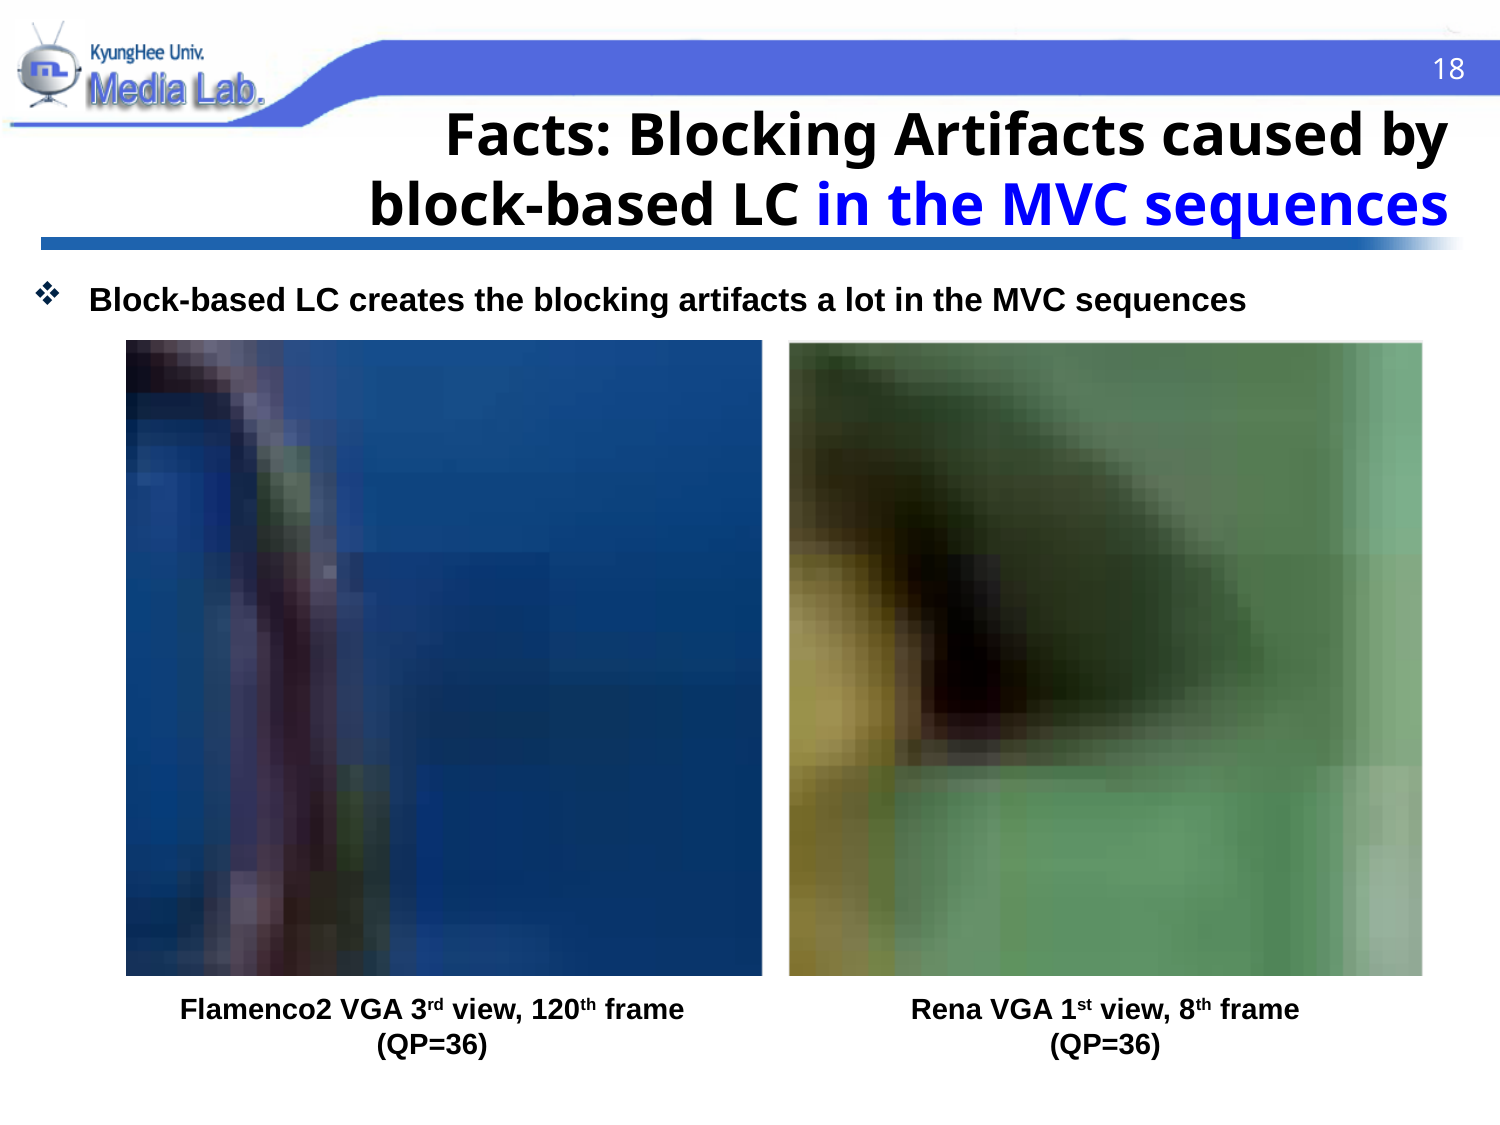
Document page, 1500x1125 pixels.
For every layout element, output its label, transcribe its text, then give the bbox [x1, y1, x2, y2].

picture [0, 0, 1500, 138]
text_box Rena VGA 1st view, 8th frame (QP=36) [880, 985, 1330, 1068]
picture [41, 237, 1500, 250]
list Block-based LC creates the blocking artifacts a lot in the MVC sequences [17, 262, 1483, 1107]
title Facts: Blocking Artifacts caused by block-based LC in the MVC sequences [312, 101, 1465, 233]
slide_number 18 [1403, 42, 1481, 93]
picture [785, 337, 1424, 977]
text_box Flamenco2 VGA 3rd view, 120th frame (QP=36) [149, 985, 715, 1068]
picture [123, 337, 764, 977]
